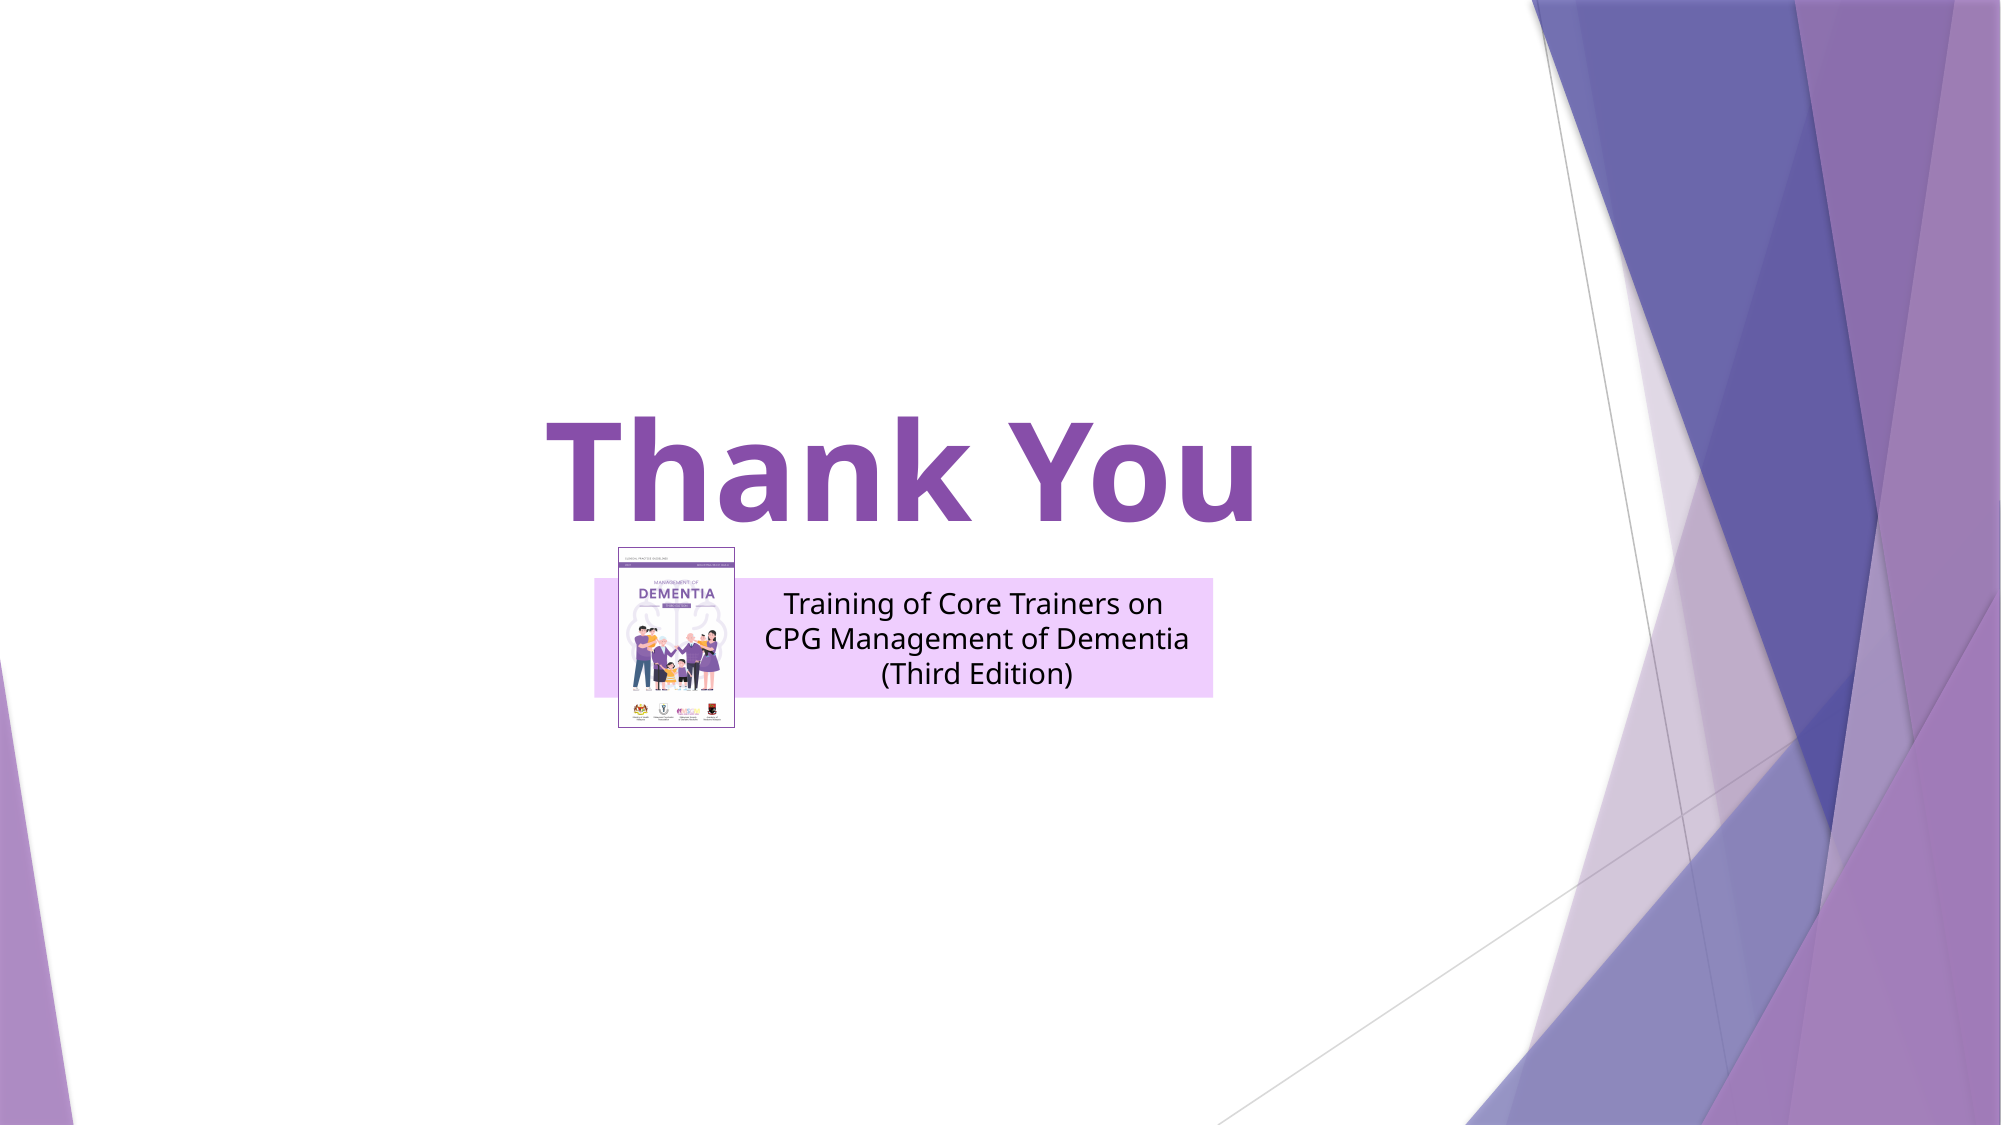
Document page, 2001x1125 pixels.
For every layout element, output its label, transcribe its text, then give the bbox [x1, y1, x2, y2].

title Thank You [465, 376, 1343, 593]
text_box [593, 547, 1214, 728]
